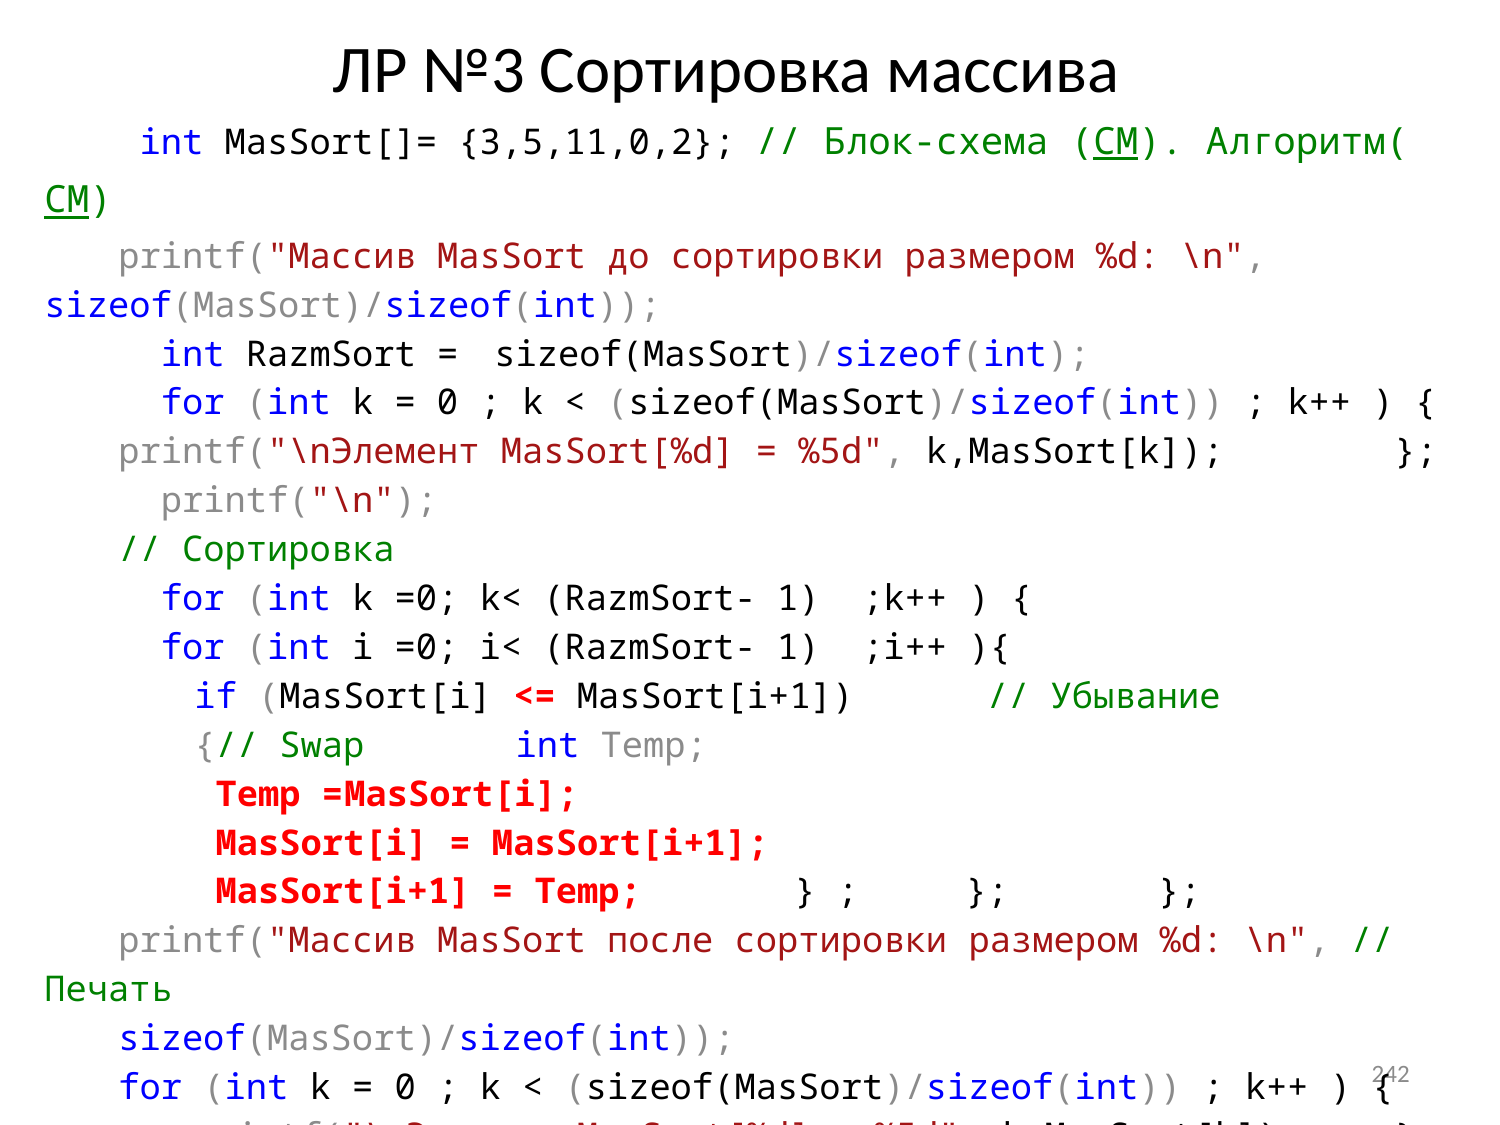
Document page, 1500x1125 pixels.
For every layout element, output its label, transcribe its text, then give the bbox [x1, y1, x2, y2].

slide_number 242 [1074, 1047, 1425, 1103]
text_box int MasSort[]= {3,5,11,0,2}; // Блок-схема (СМ). Алгоритм(СМ) printf("Массив MasSort до сортировки размером %d: \n", sizeof(MasSort)/sizeof(int)); int RazmSort = sizeof(MasSort)/sizeof(int); for (int k = 0 ; k < (sizeof(MasSort)/sizeof(int)) ; k++ ) { printf("\nЭлемент MasSort[%d] = %5d", k,MasSort[k]); }; printf("\n"); // Сортировка for (int k =0; k< (RazmSort- 1) ;k++ ) { for (int i =0; i< (RazmSort- 1) ;i++ ){ if (MasSort[i] <= MasSort[i+1]) // Убывание {// Swap int Temp; Temp = MasSort[i]; MasSort[i] = MasSort[i+1]; MasSort[i+1] = Temp; } ; }; }; printf("Массив MasSort после сортировки размером %d: \n", // Печать sizeof(MasSort)/sizeof(int)); for (int k = 0 ; k < (sizeof(MasSort)/sizeof(int)) ; k++ ) { printf("\nЭлемент MasSort[%d] = %5d", k,MasSort[k]); }; [29, 101, 1453, 1047]
title ЛР №3 Сортировка массива [194, 0, 1258, 101]
